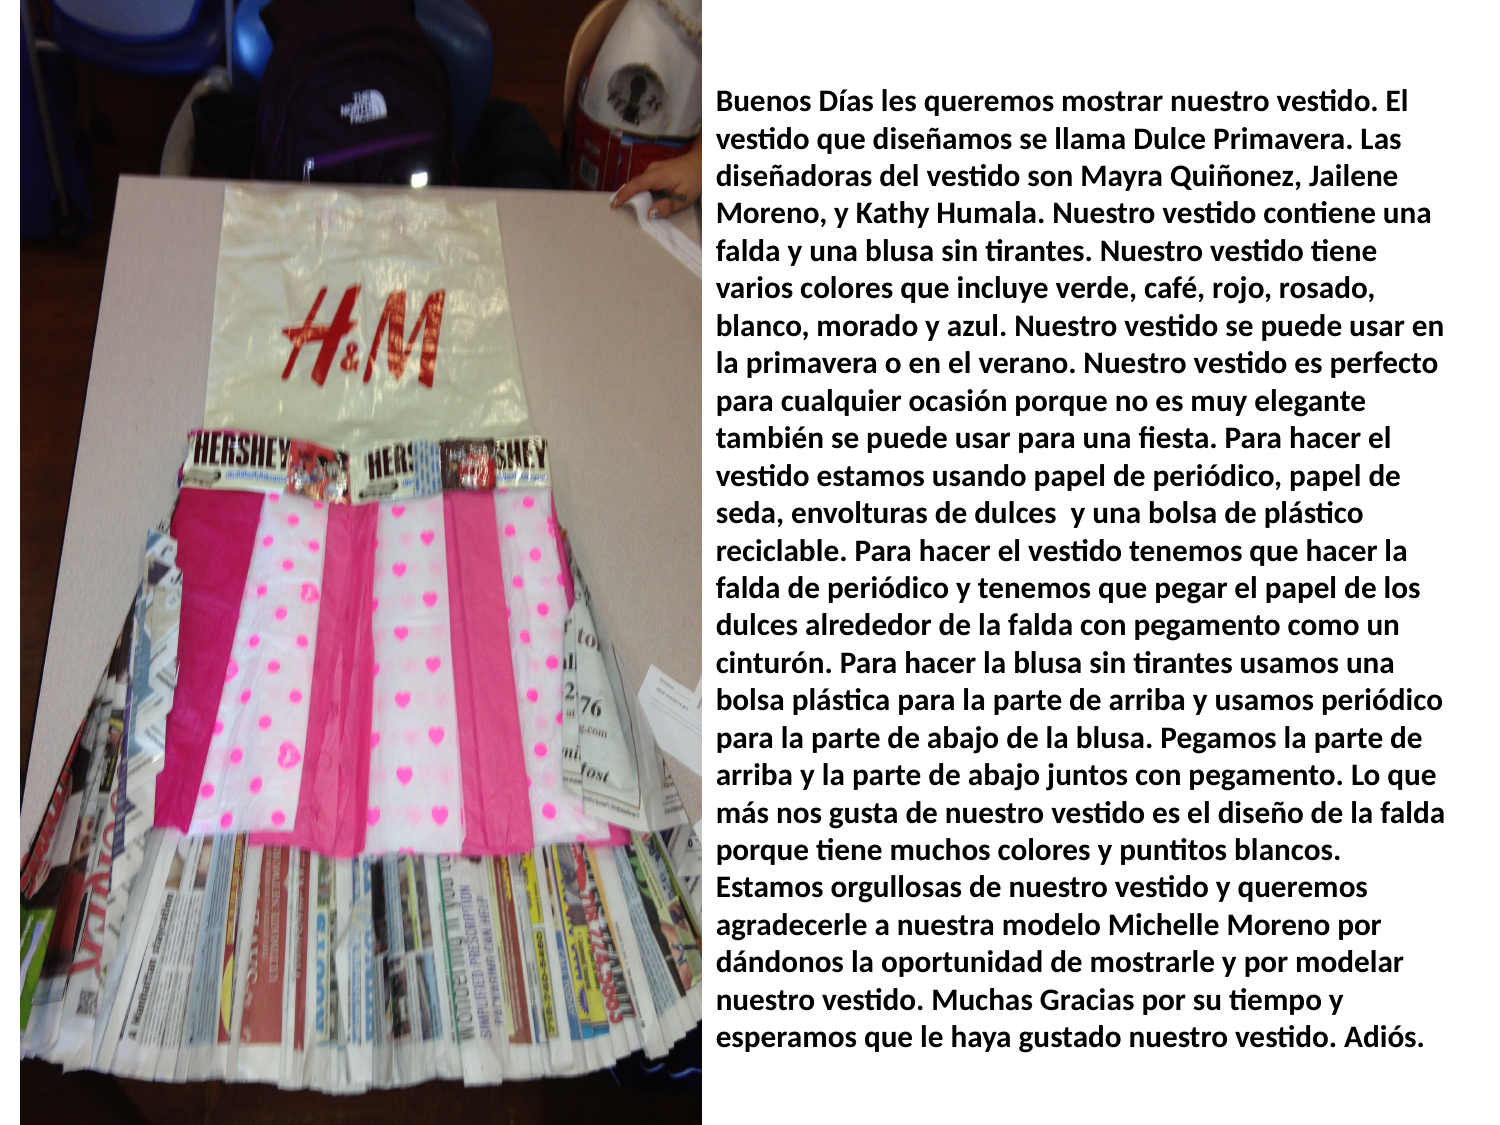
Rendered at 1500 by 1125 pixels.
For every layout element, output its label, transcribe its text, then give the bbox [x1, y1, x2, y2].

text_box Buenos Días les queremos mostrar nuestro vestido. El vestido que diseñamos se llama Dulce Primavera. Las diseñadoras del vestido son Mayra Quiñonez, Jailene Moreno, y Kathy Humala. Nuestro vestido contiene una falda y una blusa sin tirantes. Nuestro vestido tiene varios colores que incluye verde, café, rojo, rosado, blanco, morado y azul. Nuestro vestido se puede usar en la primavera o en el verano. Nuestro vestido es perfecto para cualquier ocasión porque no es muy elegante también se puede usar para una fiesta. Para hacer el vestido estamos usando papel de periódico, papel de seda, envolturas de dulces y una bolsa de plástico reciclable. Para hacer el vestido tenemos que hacer la falda de periódico y tenemos que pegar el papel de los dulces alrededor de la falda con pegamento como un cinturón. Para hacer la blusa sin tirantes usamos una bolsa plástica para la parte de arriba y usamos periódico para la parte de abajo de la blusa. Pegamos la parte de arriba y la parte de abajo juntos con pegamento. Lo que más nos gusta de nuestro vestido es el diseño de la falda porque tiene muchos colores y puntitos blancos. Estamos orgullosas de nuestro vestido y queremos agradecerle a nuestra modelo Michelle Moreno por dándonos la oportunidad de mostrarle y por modelar nuestro vestido. Muchas Gracias por su tiempo y esperamos que le haya gustado nuestro vestido. Adiós. [706, 73, 1467, 1062]
picture [19, 0, 702, 1125]
